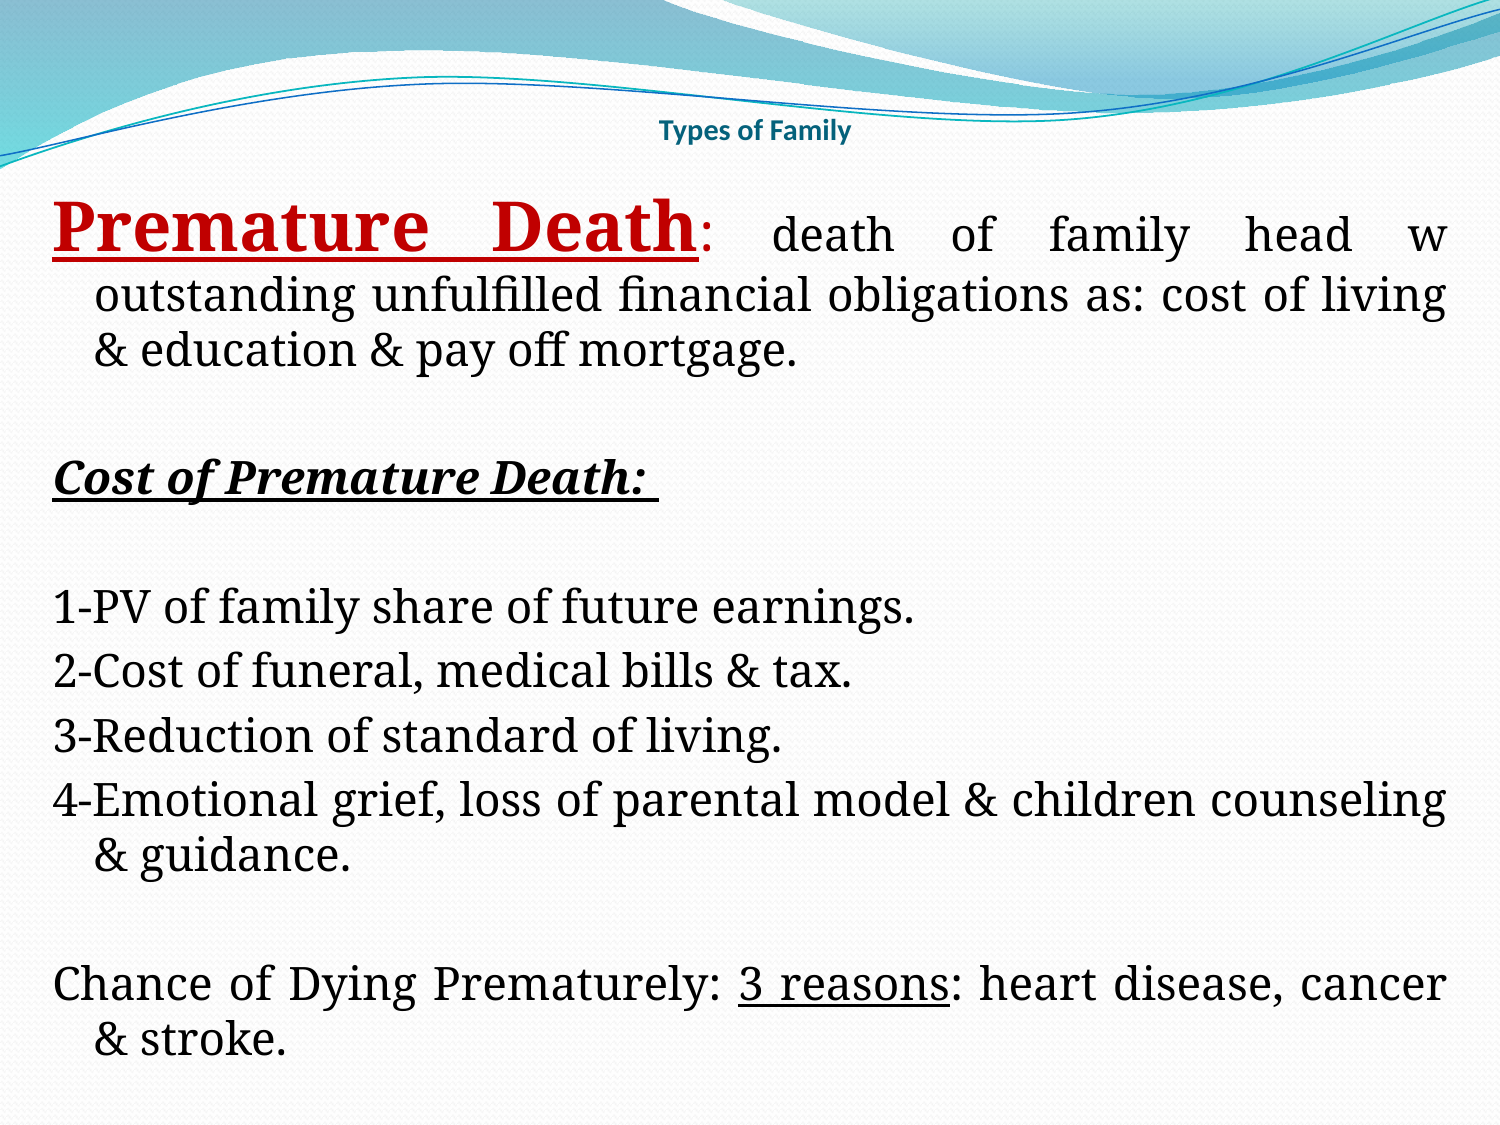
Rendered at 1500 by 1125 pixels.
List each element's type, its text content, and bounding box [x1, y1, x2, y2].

list Premature Death: death of family head w outstanding unfulfilled financial obligations as: cost of living & education & pay off mortgage. Cost of Premature Death: 1-PV of family share of future earnings. 2-Cost of funeral, medical bills & tax. 3-Reduction of standard of living. 4-Emotional grief, loss of parental model & children counseling & guidance. Chance of Dying Prematurely: 3 reasons: heart disease, cancer & stroke. [37, 174, 1463, 1088]
title Types of Family [75, 0, 1425, 150]
